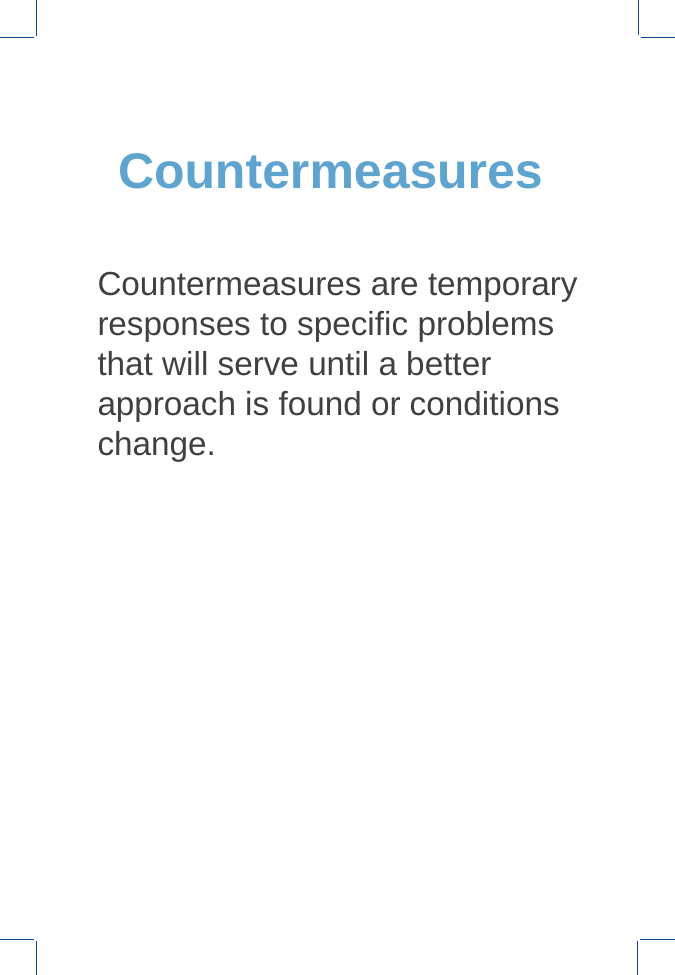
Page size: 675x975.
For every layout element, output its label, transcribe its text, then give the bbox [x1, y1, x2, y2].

list Countermeasures are temporary responses to specific problems that will serve until a better approach is found or conditions change. [97, 262, 592, 909]
title Countermeasures [75, 149, 600, 198]
